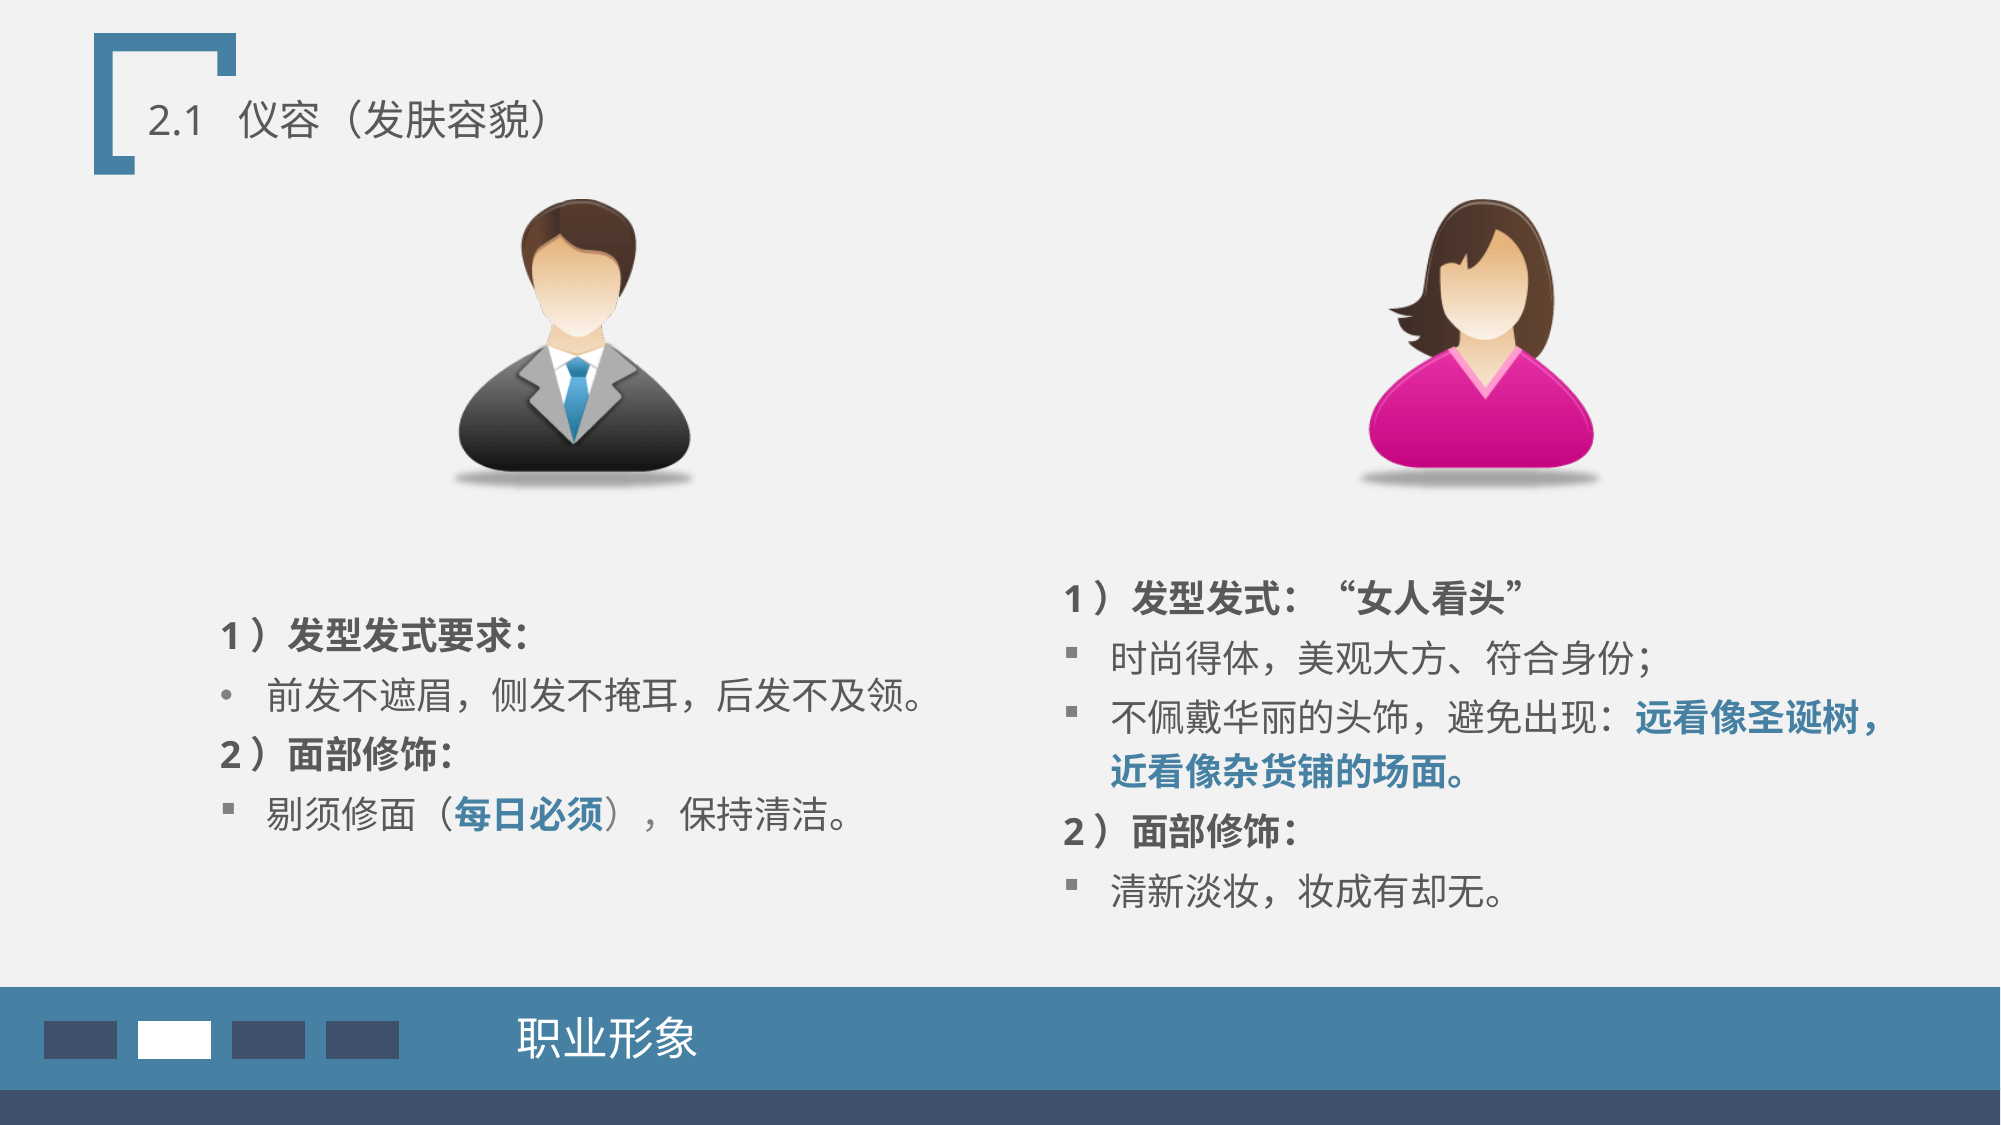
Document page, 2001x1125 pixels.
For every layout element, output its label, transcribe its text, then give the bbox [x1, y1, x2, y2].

picture [427, 199, 723, 495]
text_box 1）发型发式要求： 前发不遮眉，侧发不掩耳，后发不及领。 2）面部修饰： 剔须修面（每日必须），保持清洁。 [205, 595, 1072, 844]
picture [1333, 199, 1630, 495]
text_box 2.1 仪容（发肤容貌） [132, 86, 723, 152]
text_box 1）发型发式：“女人看头” 时尚得体，美观大方、符合身份； 不佩戴华丽的头饰，避免出现：远看像圣诞树，近看像杂货铺的场面。 2）面部修饰： 清新淡妆，妆成有却无。 [1048, 558, 1915, 920]
